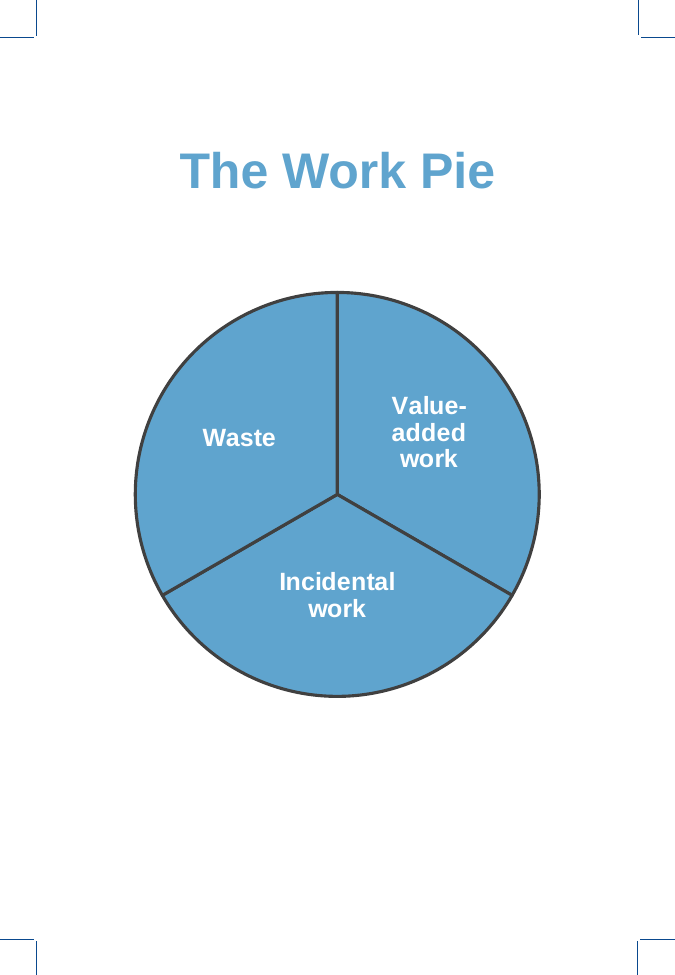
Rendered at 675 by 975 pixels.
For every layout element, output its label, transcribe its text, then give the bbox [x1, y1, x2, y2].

chart [52, 281, 670, 710]
title The Work Pie [75, 149, 600, 198]
